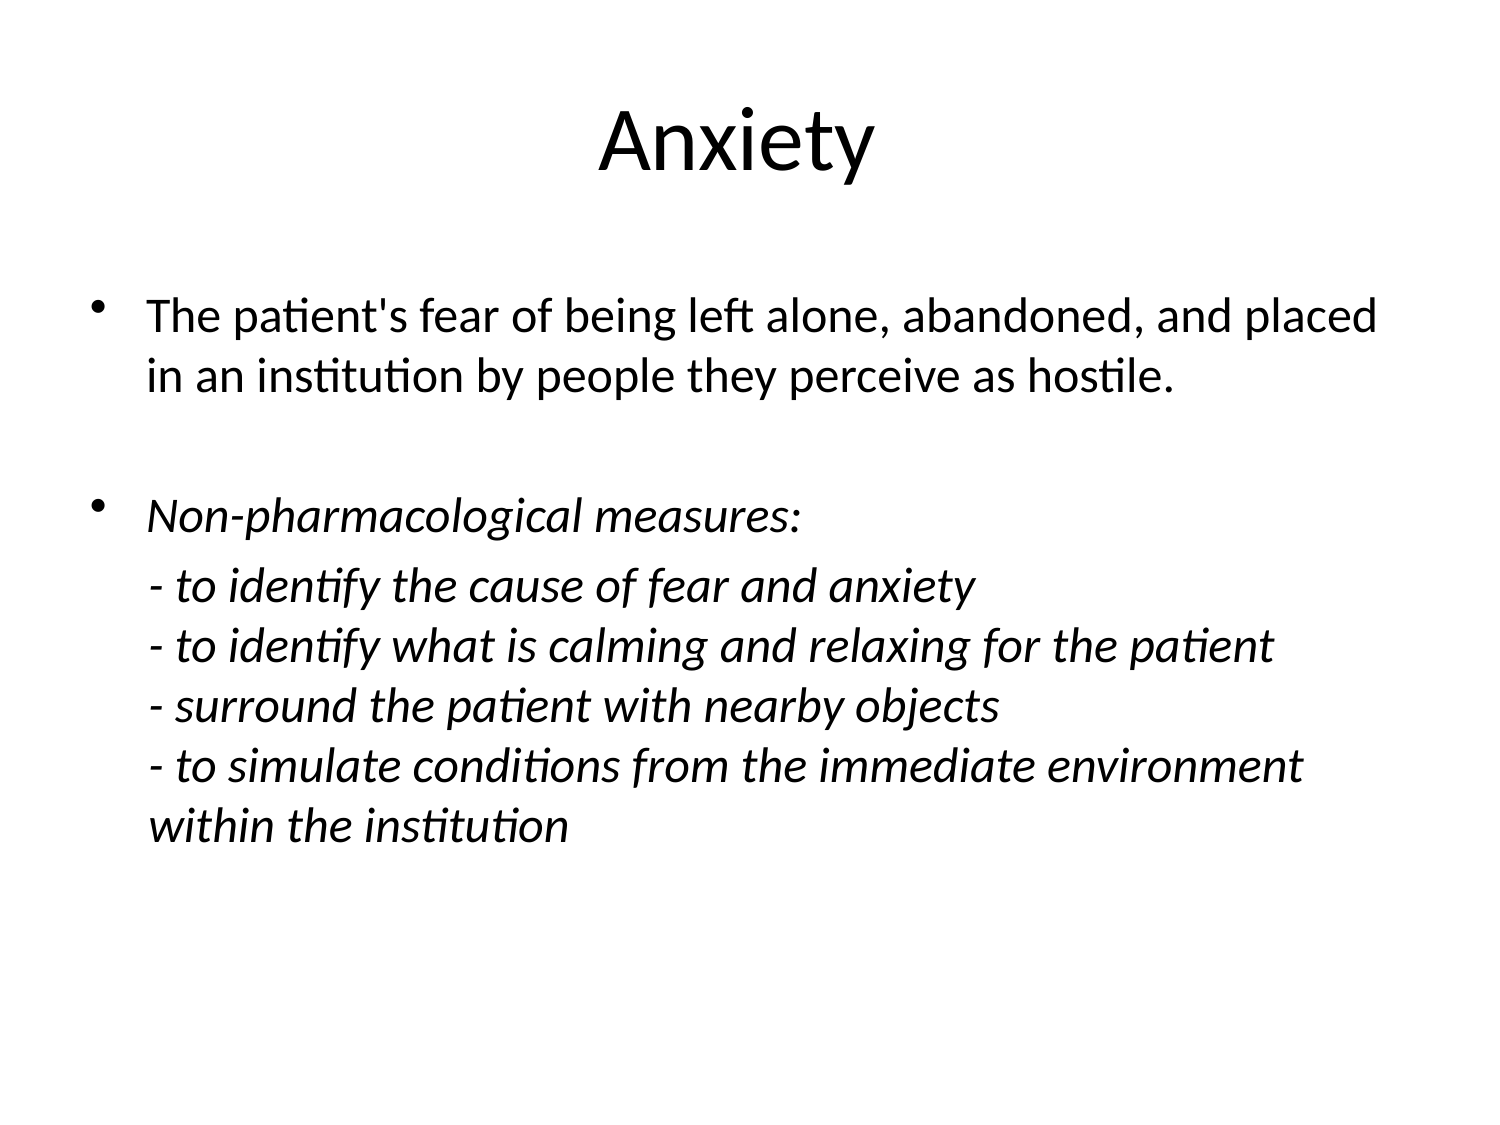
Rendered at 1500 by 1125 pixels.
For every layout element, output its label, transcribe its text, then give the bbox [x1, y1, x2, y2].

text_box The patient's fear of being left alone, abandoned, and placed in an institution by people they perceive as hostile. Non-pharmacological measures: - to identify the cause of fear and anxiety - to identify what is calming and relaxing for the patient - surround the patient with nearby objects - to simulate conditions from the immediate environment within the institution [74, 274, 1425, 1018]
title Anxiety [137, 62, 1338, 206]
